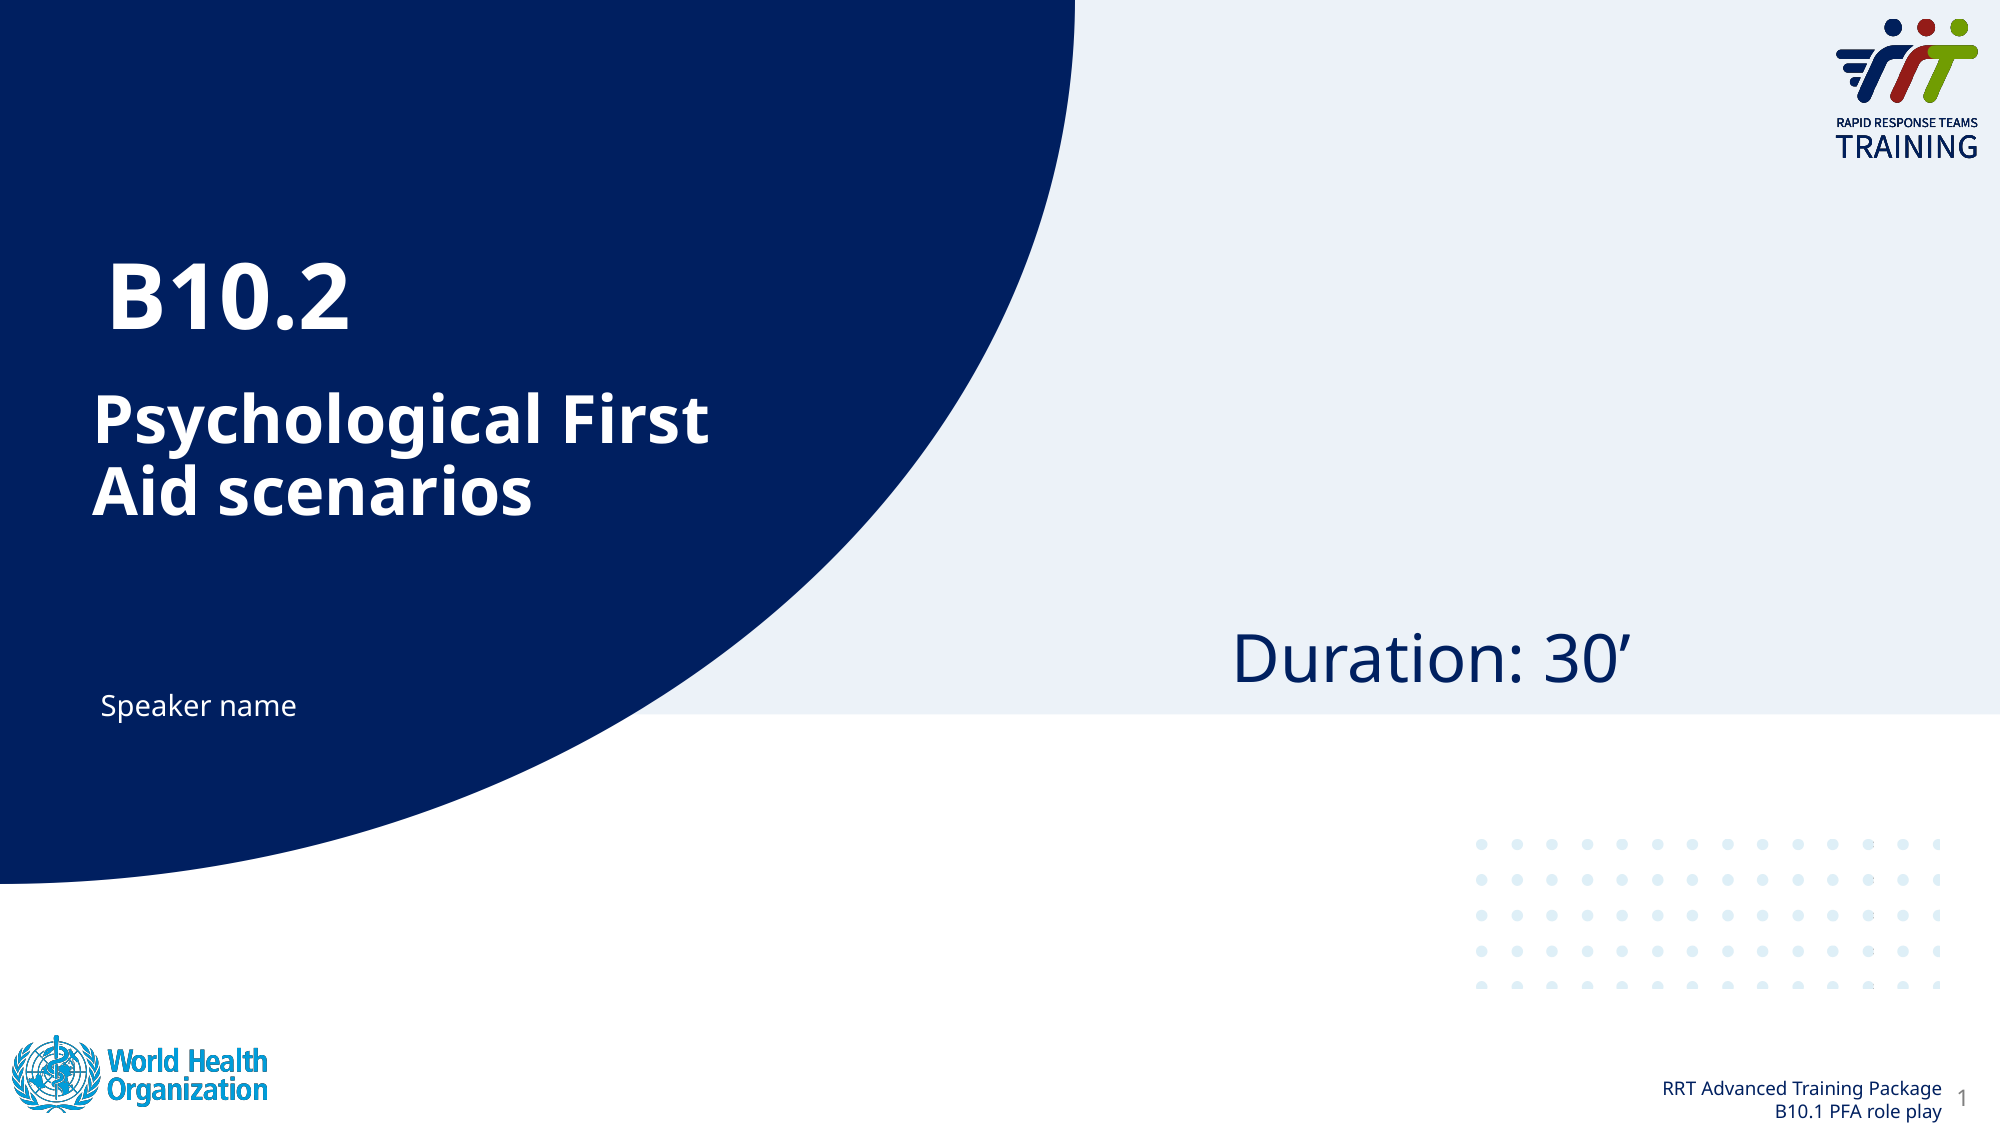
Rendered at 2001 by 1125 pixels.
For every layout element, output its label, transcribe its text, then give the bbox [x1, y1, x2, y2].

picture [36, 1088, 78, 1105]
picture [12, 1035, 54, 1068]
picture [46, 1056, 54, 1062]
picture [59, 1035, 267, 1113]
picture [22, 1062, 26, 1077]
picture [24, 1054, 36, 1087]
picture [40, 1062, 47, 1070]
picture [0, 0, 1075, 884]
picture [30, 1083, 37, 1091]
text_box Speaker name [93, 680, 476, 730]
picture [71, 1053, 90, 1091]
picture [1476, 839, 1940, 989]
picture [12, 1083, 48, 1113]
picture [1835, 19, 1978, 167]
text_box B10.2 [74, 182, 796, 419]
picture [34, 1054, 43, 1078]
text_box Duration: 30’​ [1214, 608, 1650, 703]
title Psychological First Aid scenarios [84, 259, 822, 657]
picture [50, 1108, 62, 1113]
